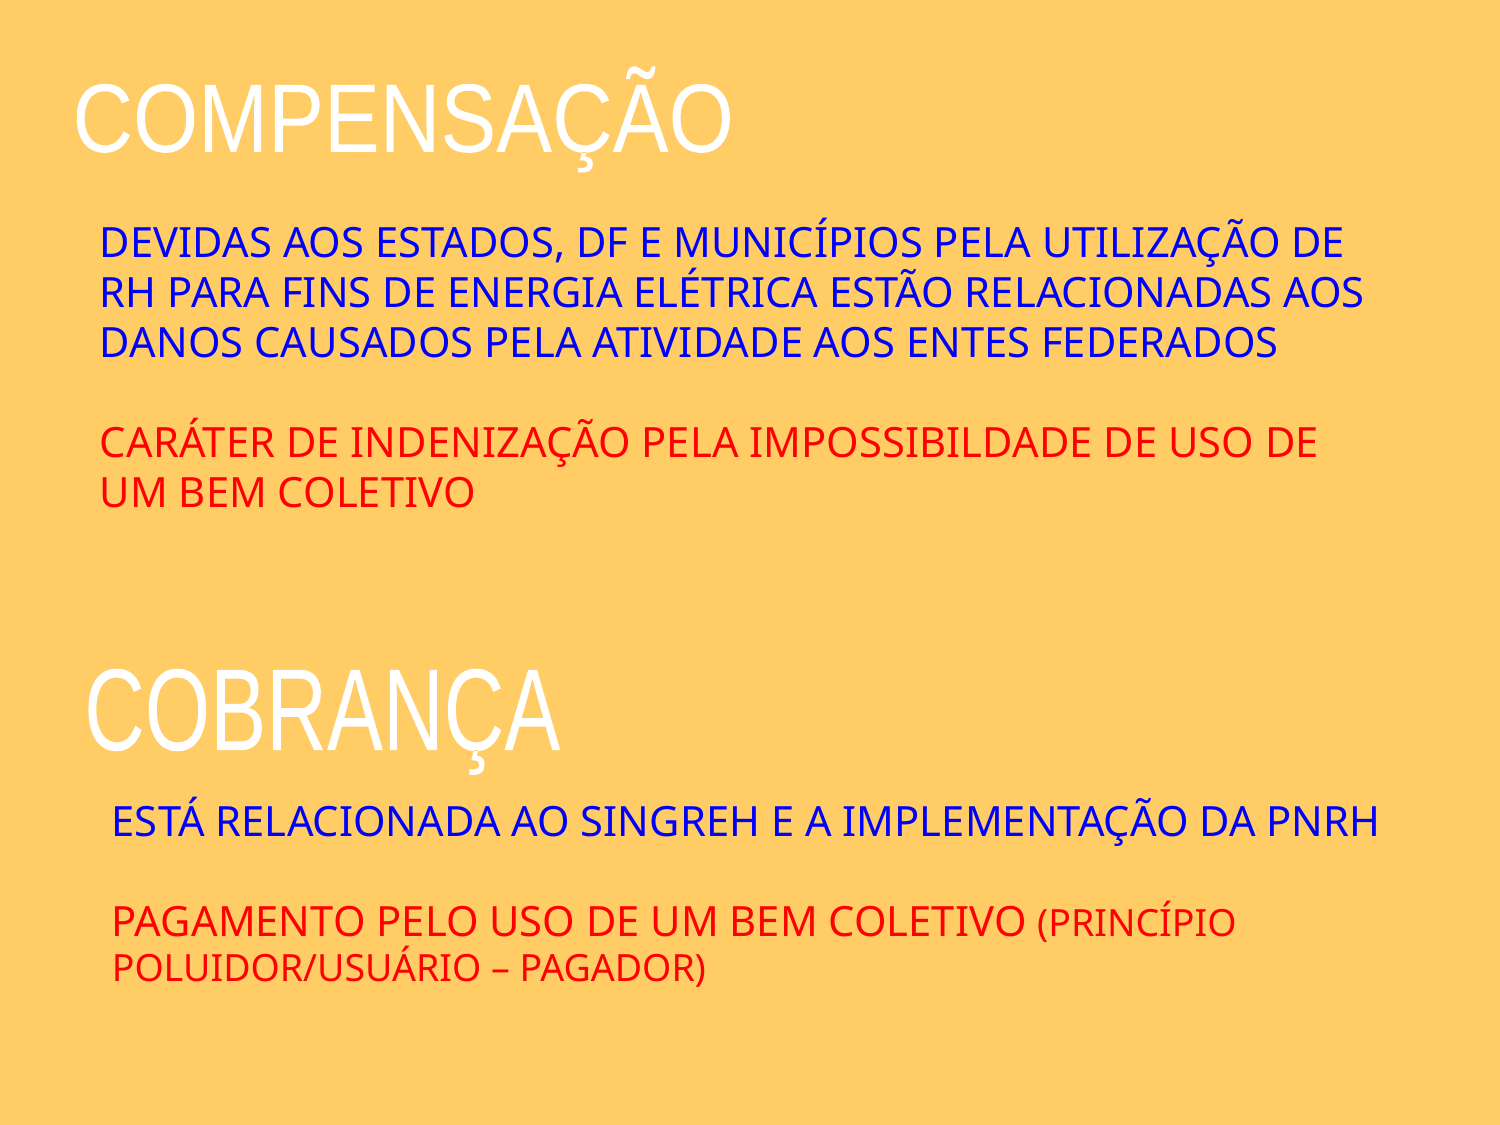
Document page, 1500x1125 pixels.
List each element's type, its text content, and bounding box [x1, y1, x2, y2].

text_box DEVIDAS AOS ESTADOS, DF E MUNICÍPIOS PELA UTILIZAÇÃO DE RH PARA FINS DE ENERGIA ELÉTRICA ESTÃO RELACIONADAS AOS DANOS CAUSADOS PELA ATIVIDADE AOS ENTES FEDERADOS CARÁTER DE INDENIZAÇÃO PELA IMPOSSIBILDADE DE USO DE UM BEM COLETIVO [85, 207, 1412, 523]
text_box ESTÁ RELACIONADA AO SINGREH E A IMPLEMENTAÇÃO DA PNRH PAGAMENTO PELO USO DE UM BEM COLETIVO (PRINCÍPIO POLUIDOR/USUÁRIO – PAGADOR) [97, 786, 1459, 997]
